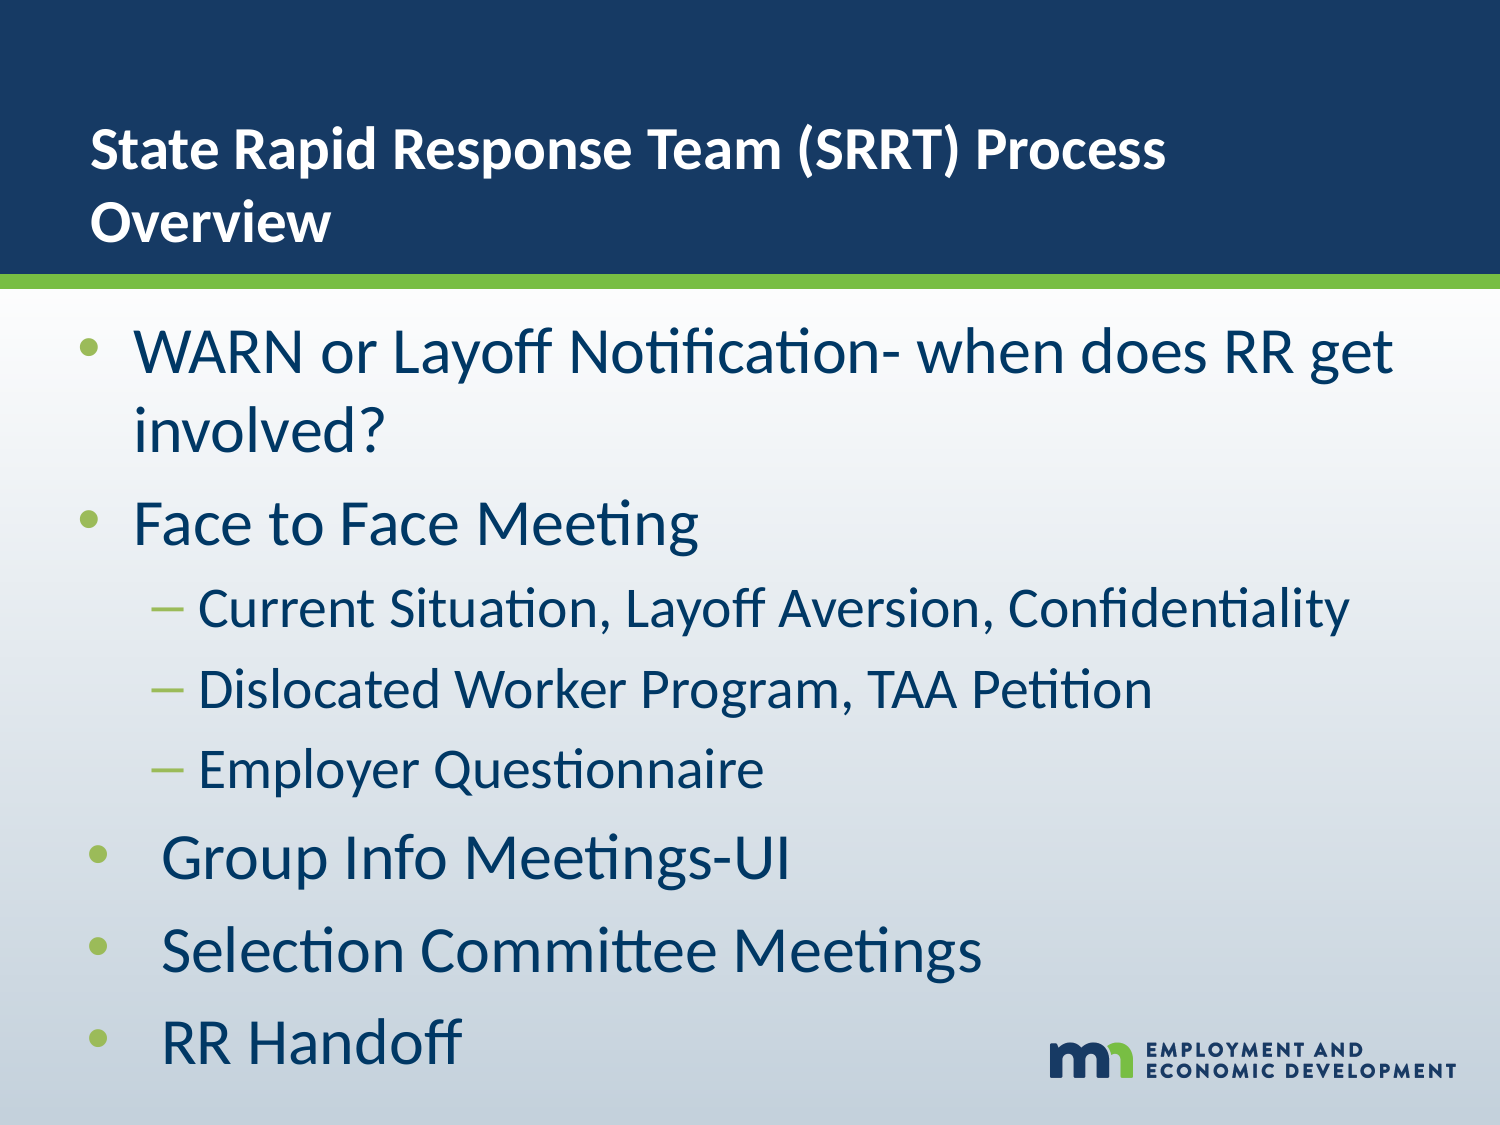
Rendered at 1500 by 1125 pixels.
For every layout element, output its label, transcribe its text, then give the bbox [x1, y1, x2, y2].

list WARN or Layoff Notification- when does RR get involved? Face to Face Meeting Current Situation, Layoff Aversion, Confidentiality Dislocated Worker Program, TAA Petition Employer Questionnaire Group Info Meetings-UI Selection Committee Meetings RR Handoff [62, 299, 1413, 1092]
picture [0, 0, 1500, 1125]
title State Rapid Response Team (SRRT) Process Overview [75, 99, 1425, 263]
